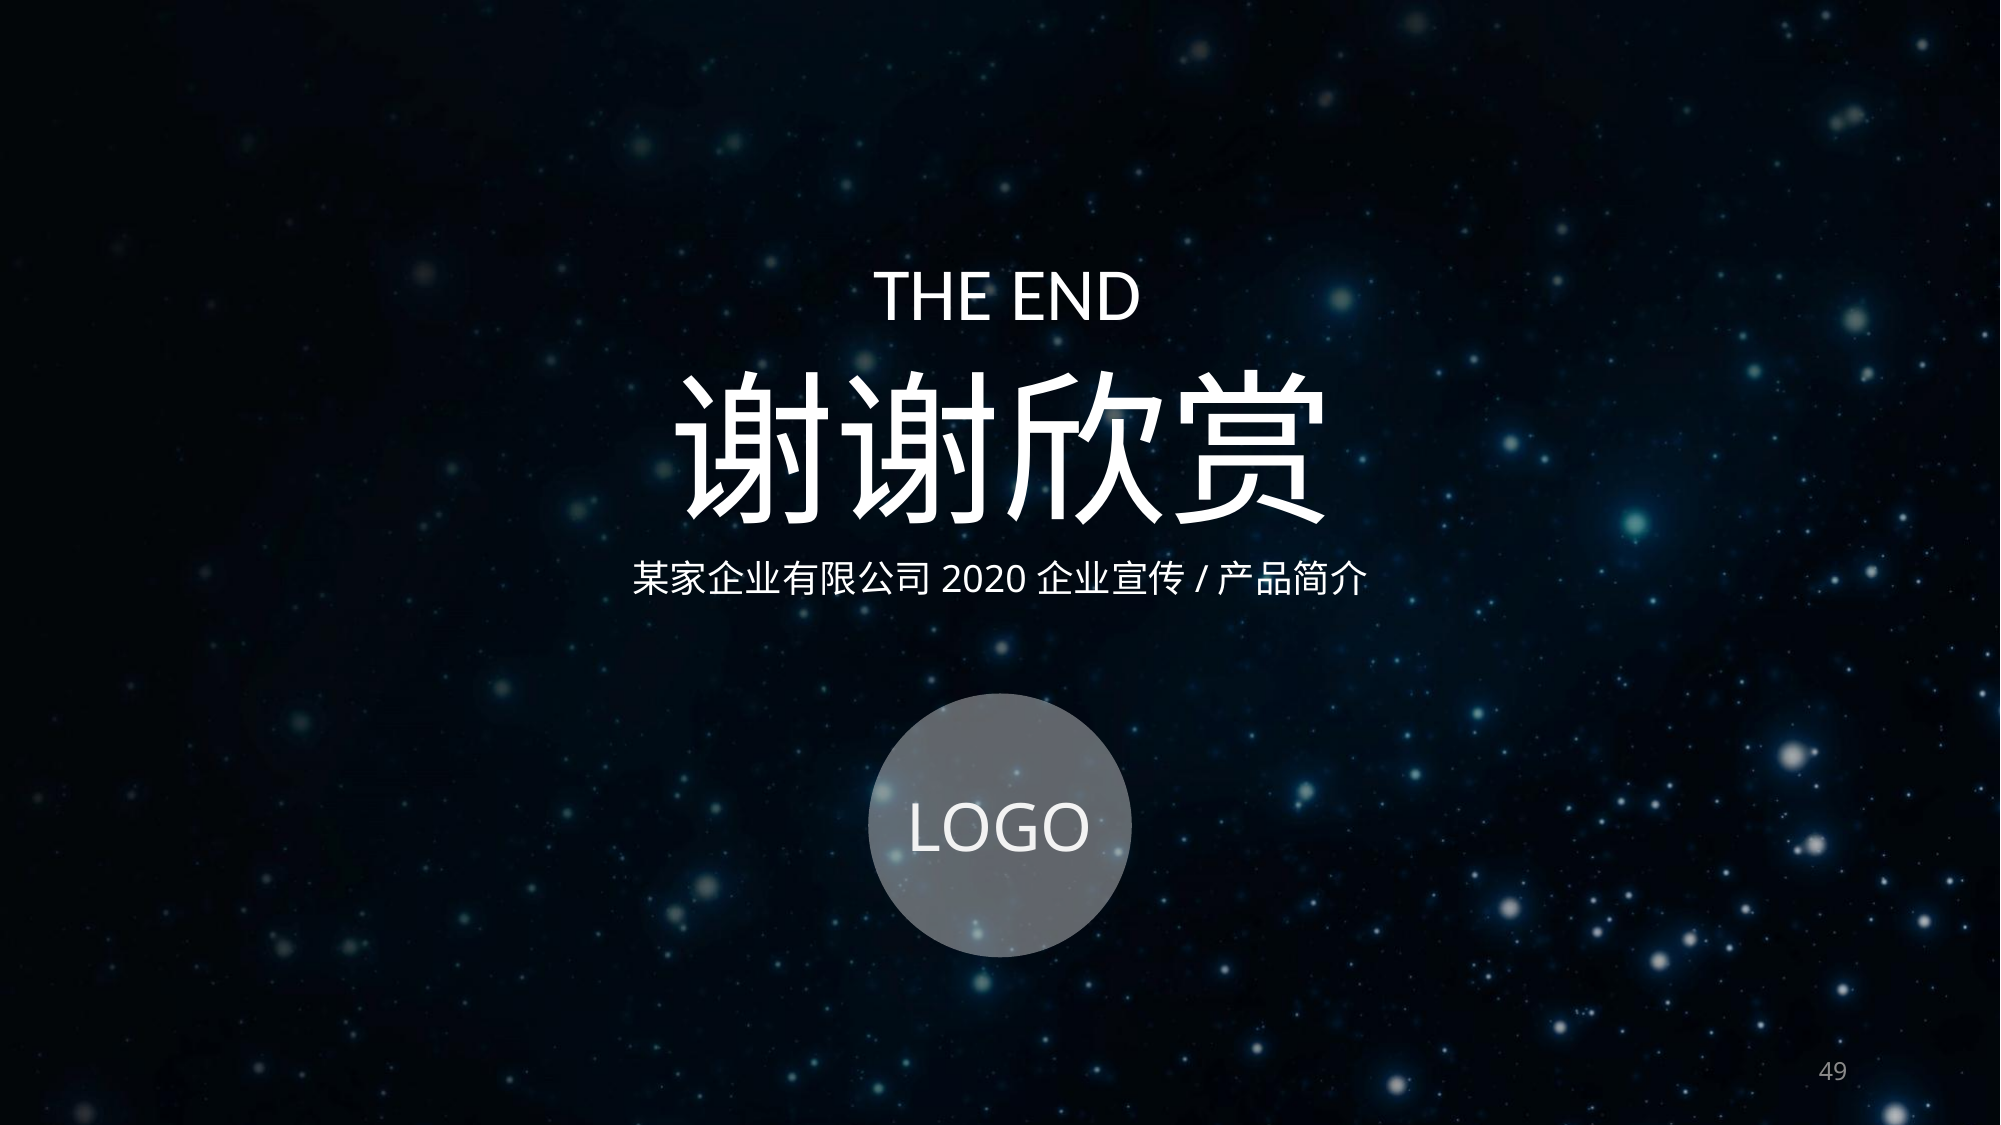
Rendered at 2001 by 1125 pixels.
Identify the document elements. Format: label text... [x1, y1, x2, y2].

picture [0, 0, 2000, 1125]
slide_number 49 [1412, 1042, 1863, 1103]
text_box [868, 693, 1132, 958]
text_box 谢谢欣赏 [522, 337, 1482, 547]
text_box LOGO [891, 777, 1108, 872]
text_box 某家企业有限公司2020企业宣传/产品简介 [488, 547, 1512, 608]
text_box THE END [858, 238, 1157, 344]
